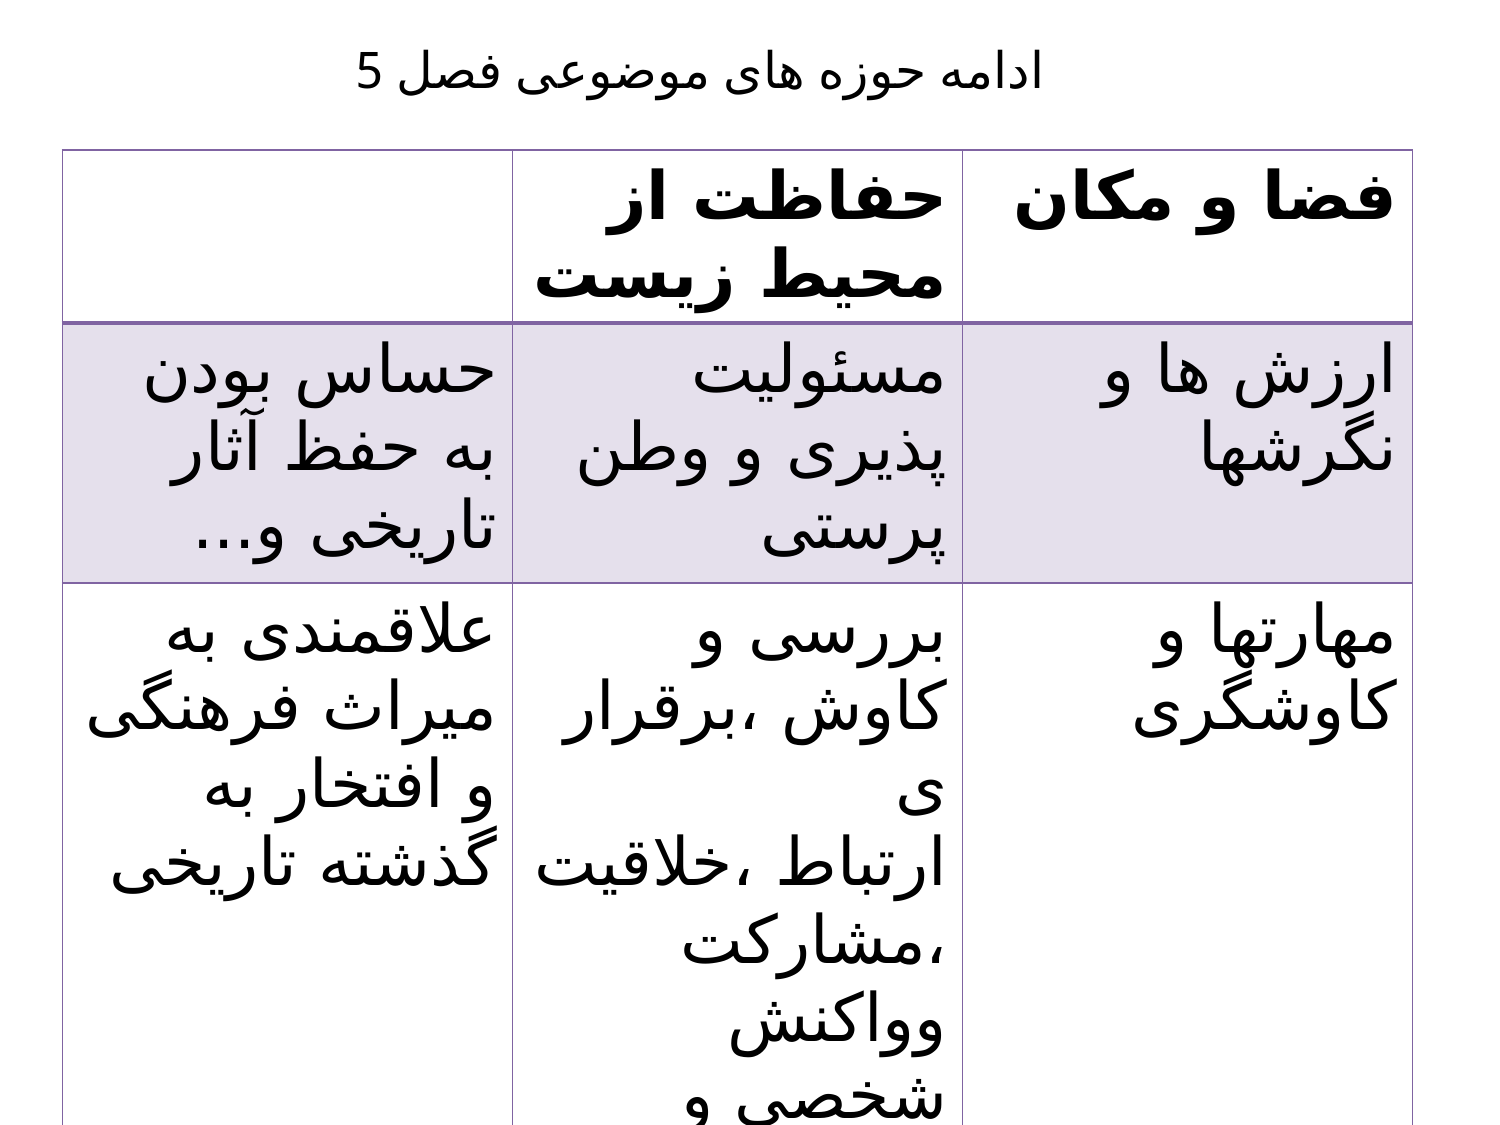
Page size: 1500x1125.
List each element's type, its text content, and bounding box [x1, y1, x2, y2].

table_cell مسئولیت پذیری و وطن پرستی [513, 325, 962, 582]
table_cell ارزش ها و نگرشها [963, 325, 1412, 582]
table_cell علاقمندی به میراث فرهنگی و افتخار به گذشته تاریخی [63, 584, 512, 1125]
table_header [63, 151, 512, 321]
table_header حفاظت از محیط زیست [513, 151, 962, 321]
table_cell بررسی و کاوش ،برقراری ارتباط ،خلاقیت ،مشارکت وواکنش شخصی و اظهار نظر [513, 584, 962, 1125]
title ادامه حوزه های موضوعی فصل 5 [337, 0, 1063, 138]
table_cell مهارتها و کاوشگری [963, 584, 1412, 1125]
table_cell حساس بودن به حفظ آثار تاریخی و... [63, 325, 512, 582]
table_header فضا و مکان [963, 151, 1412, 321]
